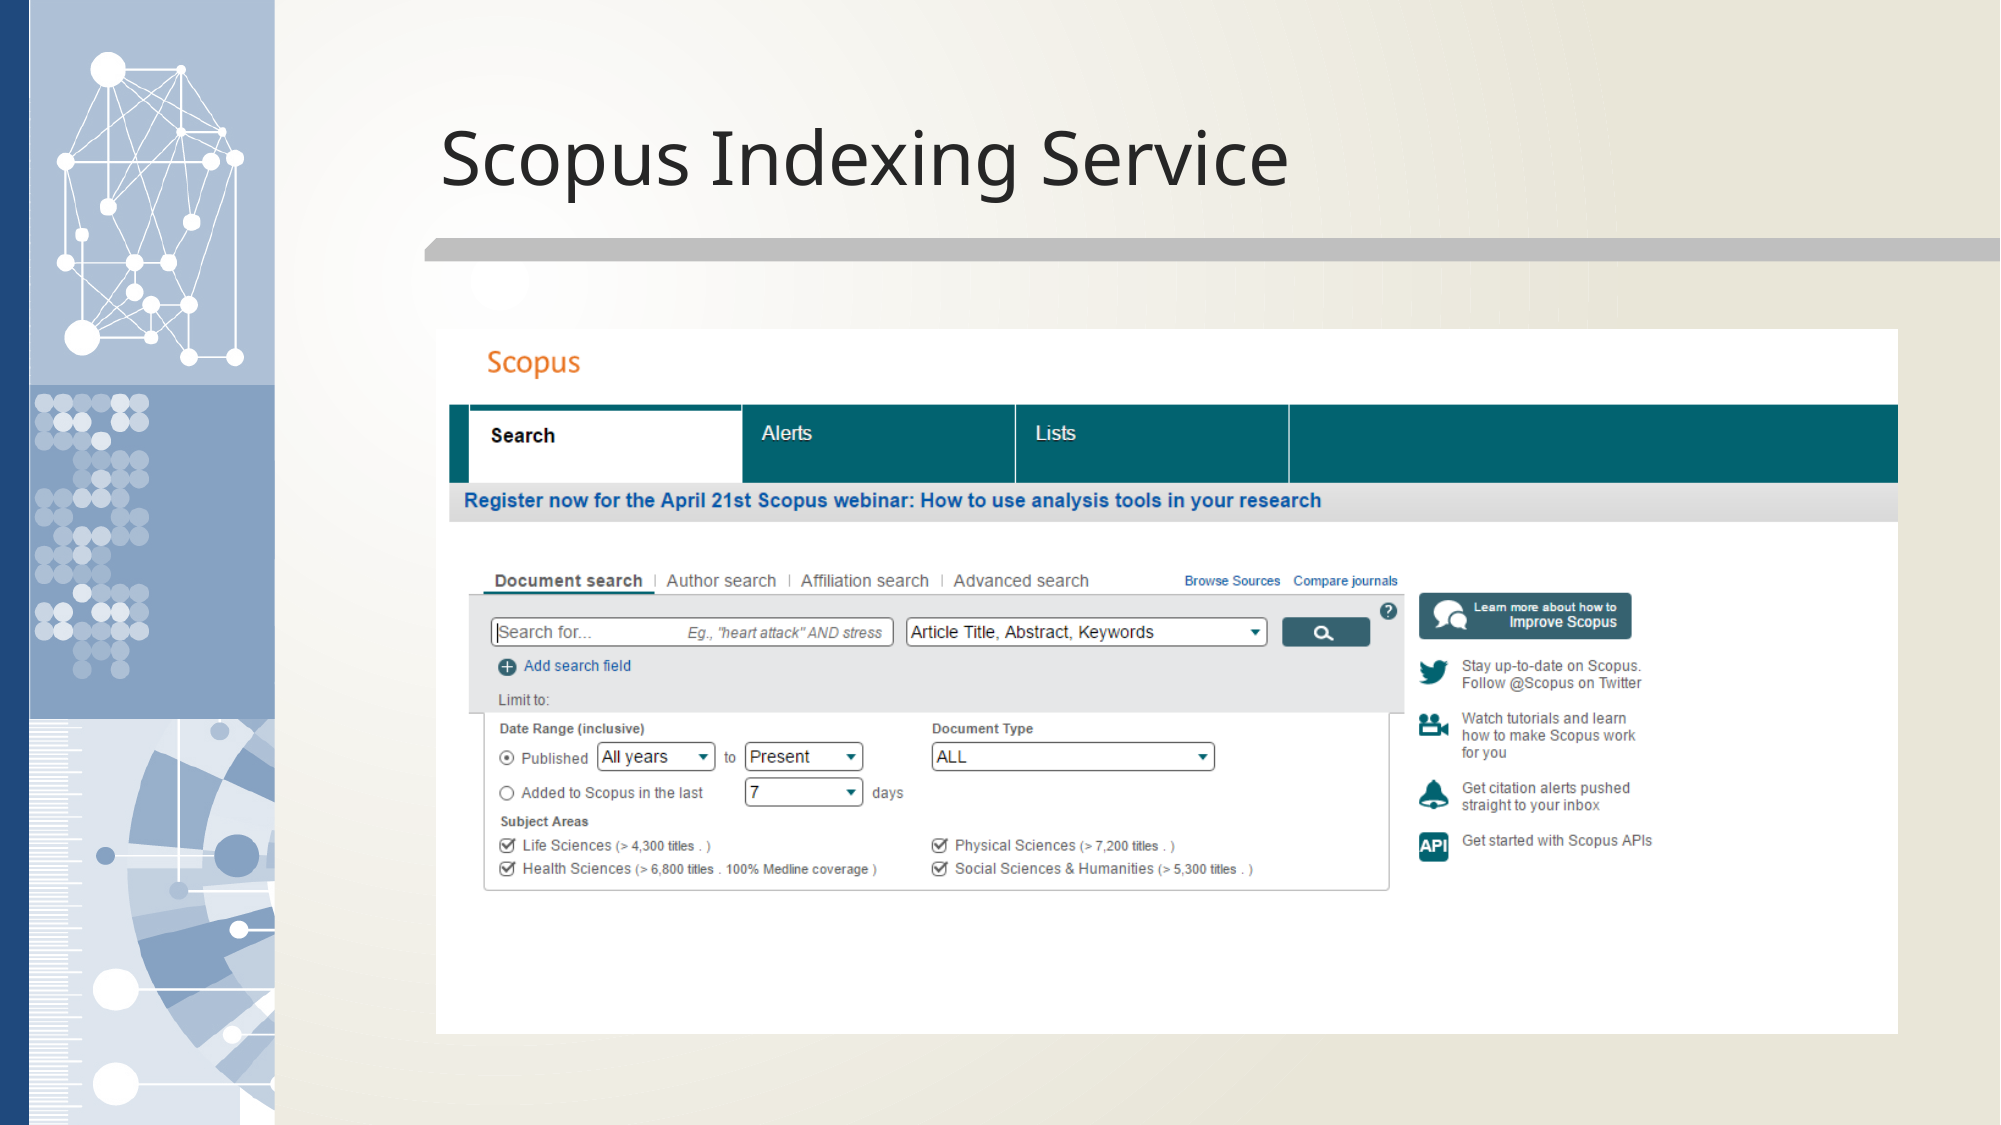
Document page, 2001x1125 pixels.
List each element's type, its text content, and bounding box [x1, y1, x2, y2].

title Scopus Indexing Service [425, 102, 1888, 313]
picture [436, 329, 1898, 1035]
